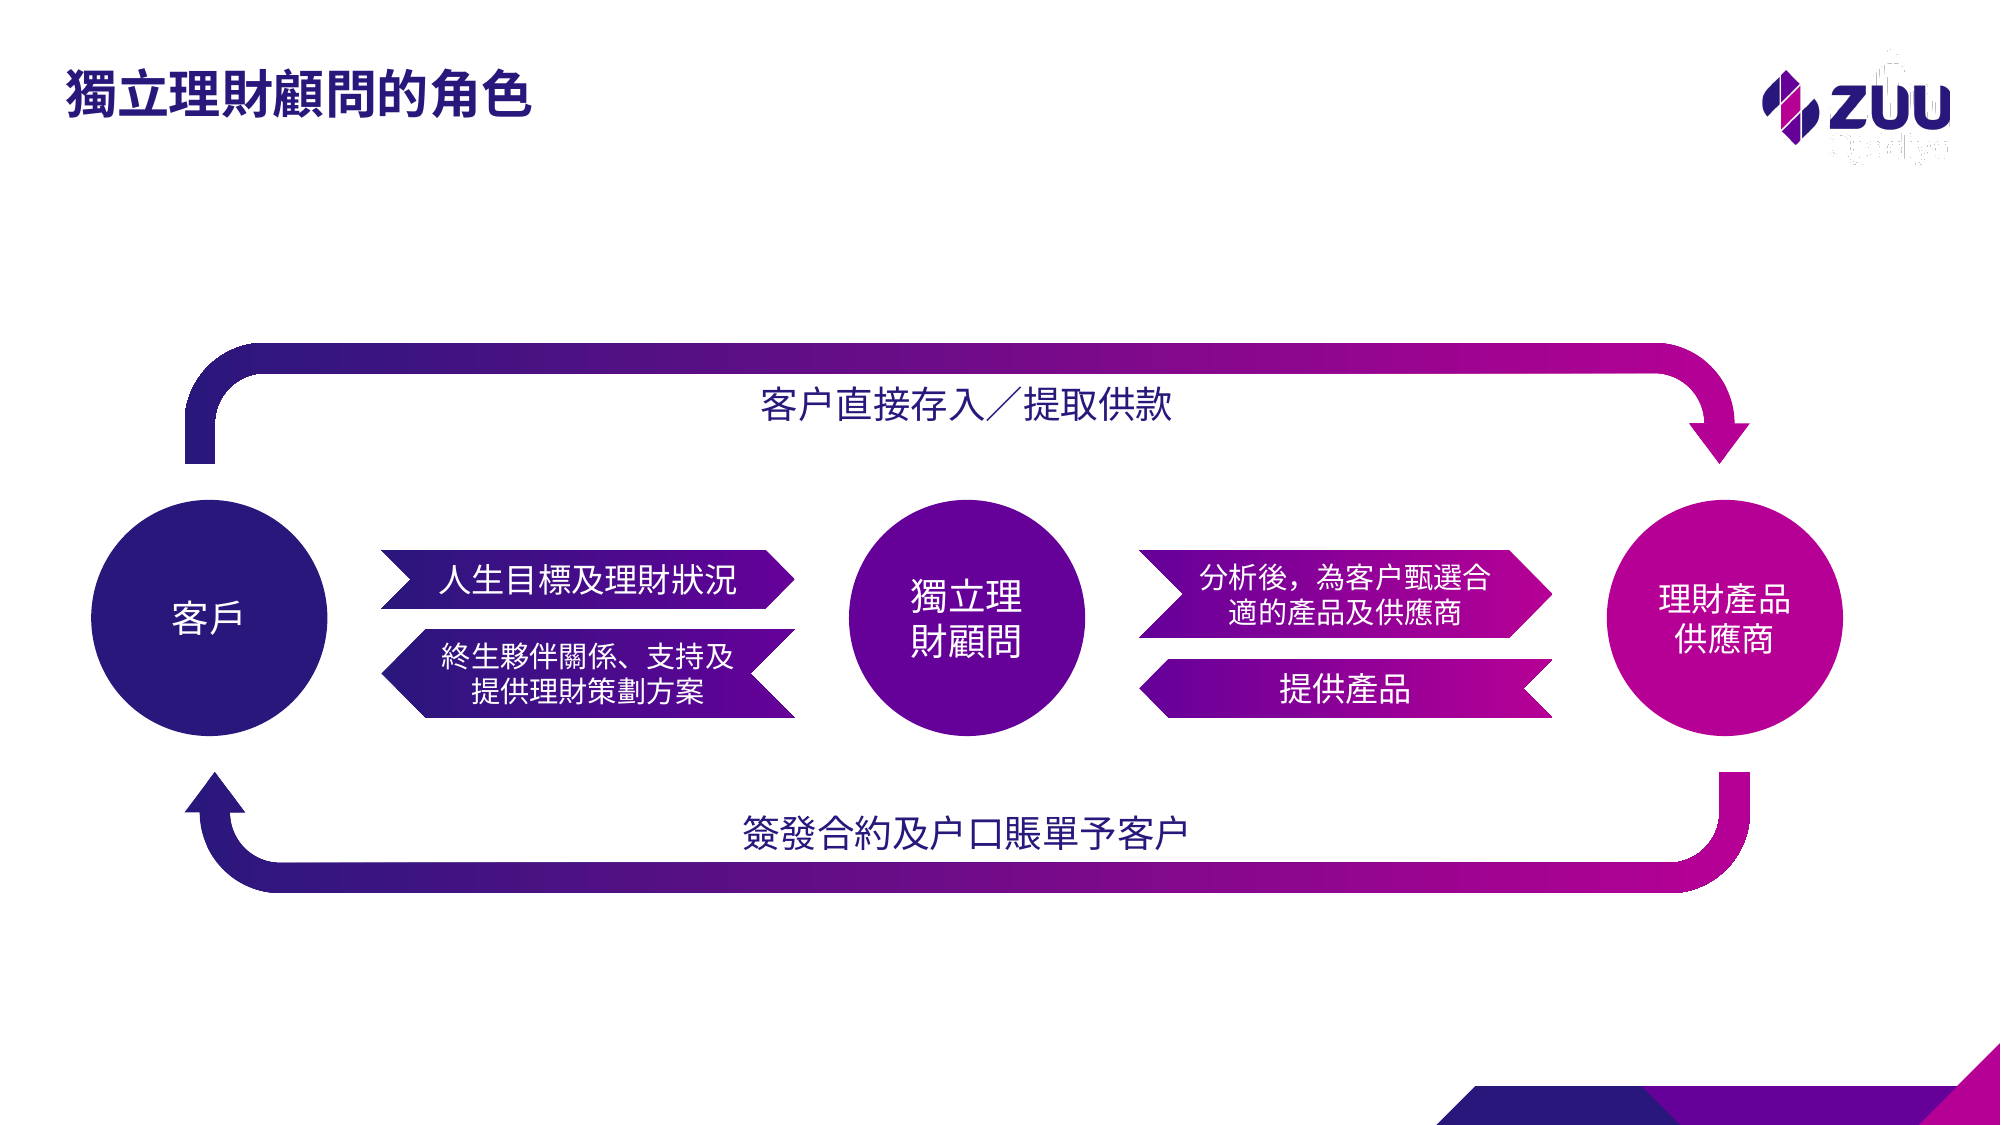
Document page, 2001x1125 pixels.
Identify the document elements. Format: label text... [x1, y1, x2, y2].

text_box 分析後，為客户甄選合適的產品及供應商 [1136, 548, 1555, 640]
text_box 理財產品供應商 [1605, 498, 1845, 738]
text_box 獨立理財顧問 [847, 498, 1087, 738]
title 獨立理財顧問的角色 [50, 50, 1950, 145]
text_box 人生目標及理財狀況 [378, 548, 797, 610]
text_box 客户直接存入／提取供款 [183, 341, 1752, 466]
text_box [182, 770, 1751, 895]
text_box 客戶 [90, 498, 329, 738]
text_box 終生夥伴關係、支持及提供理財策劃方案 [379, 628, 798, 719]
text_box 簽發合約及户口賬單予客户 [727, 802, 1207, 863]
text_box 提供產品 [1137, 657, 1556, 719]
